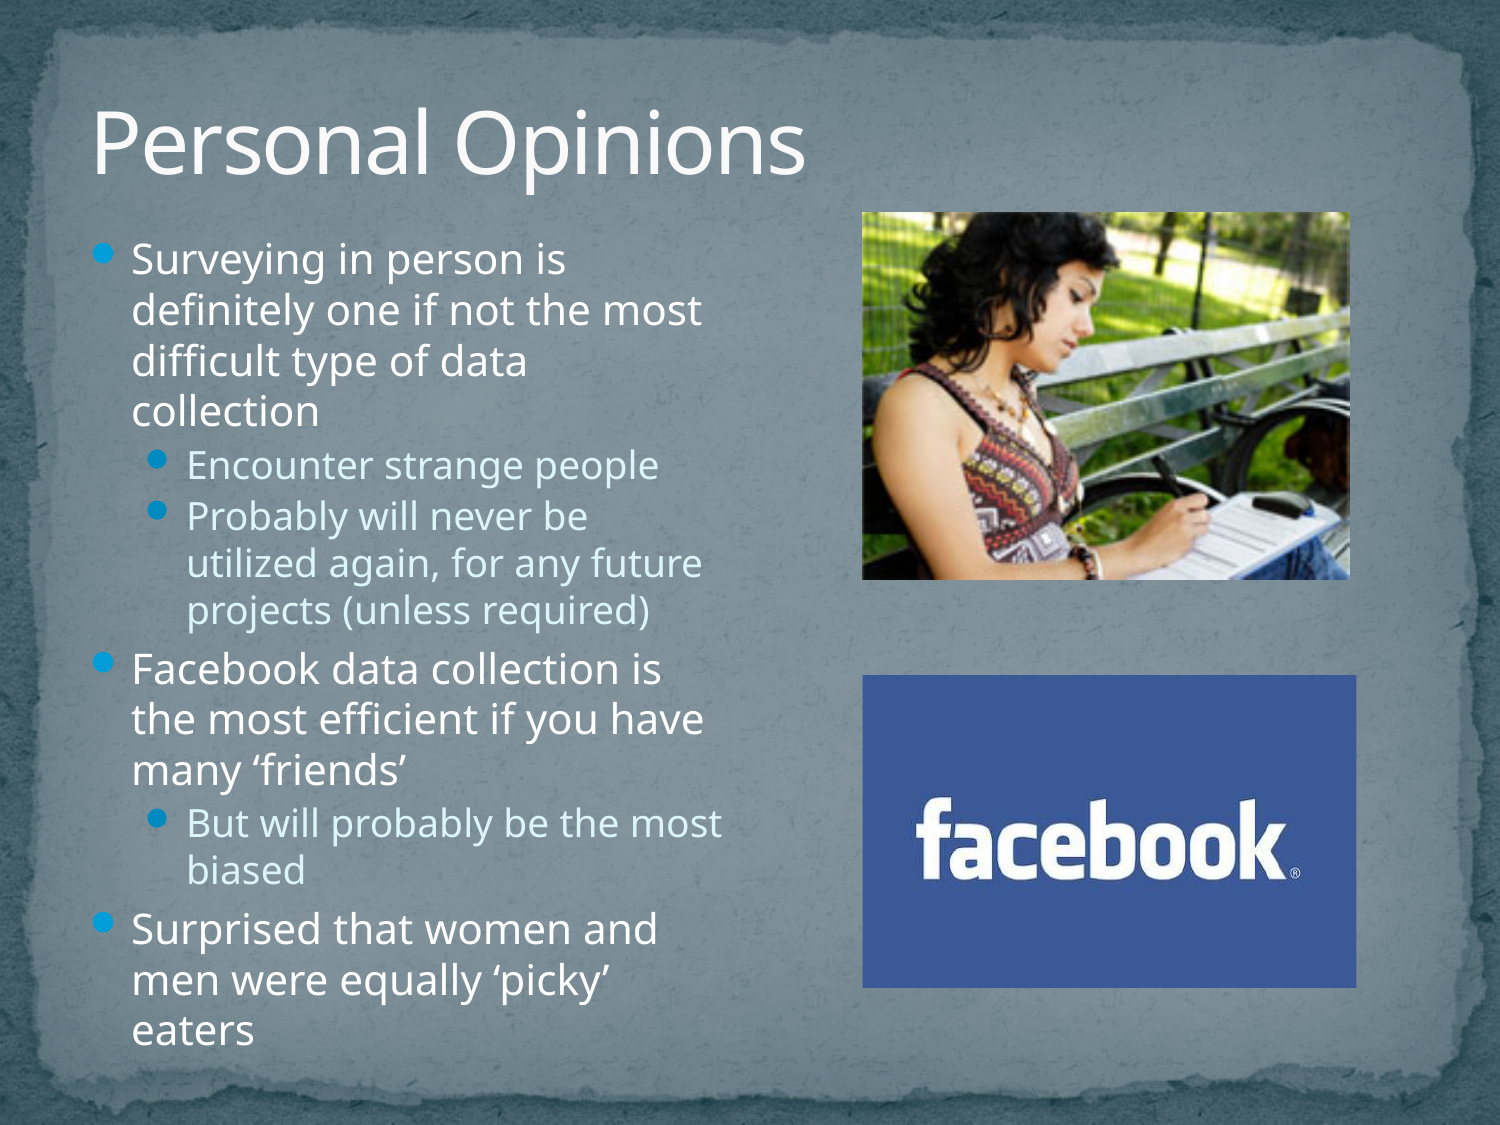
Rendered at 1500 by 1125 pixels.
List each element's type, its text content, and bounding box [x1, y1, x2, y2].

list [865, 215, 1349, 578]
title Personal Opinions [74, 0, 1425, 200]
picture [862, 675, 1357, 988]
list Surveying in person is definitely one if not the most difficult type of data collection Encounter strange people Probably will never be utilized again, for any future projects (unless required) Facebook data collection is the most efficient if you have many ‘friends’ But will probably be the most biased Surprised that women and men were equally ‘picky’ eaters [75, 224, 741, 1075]
